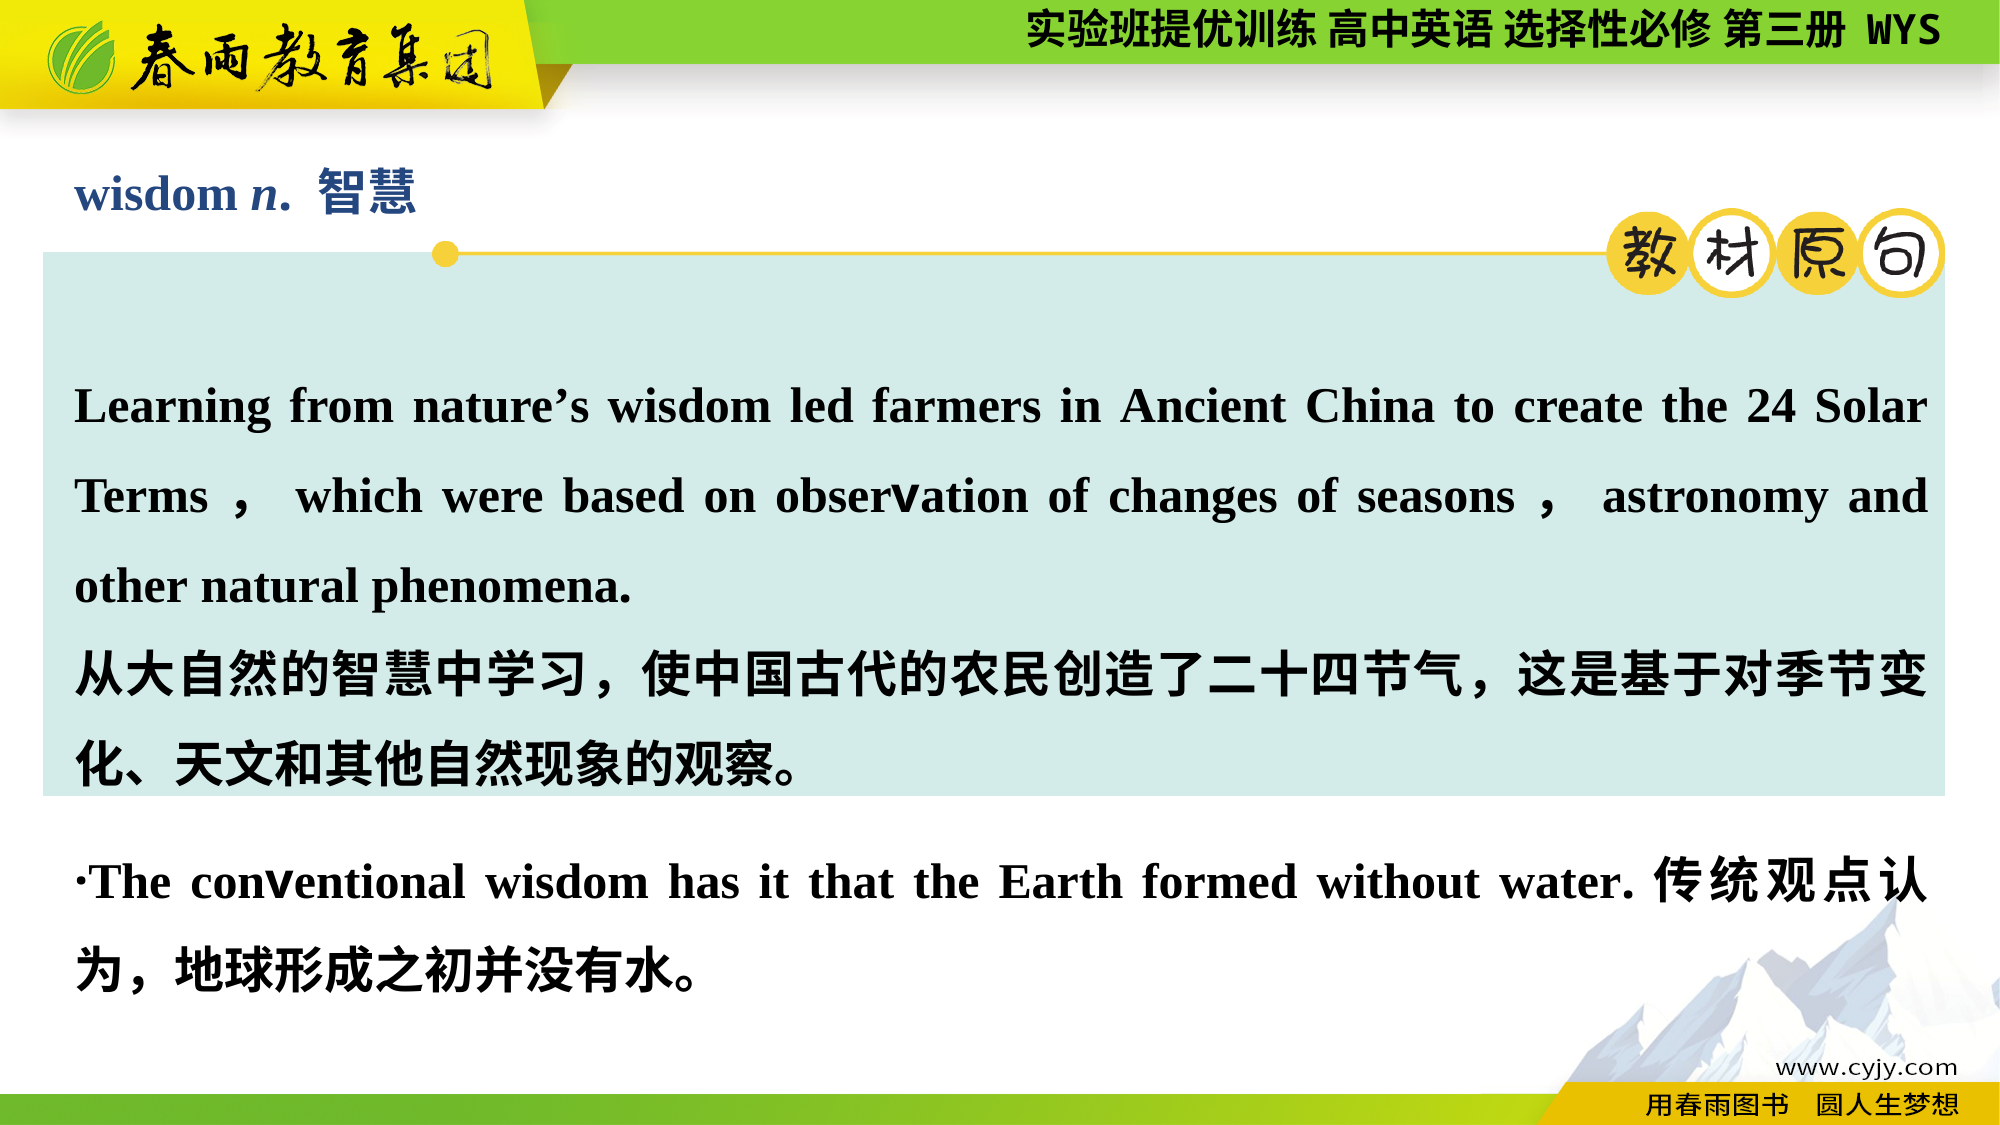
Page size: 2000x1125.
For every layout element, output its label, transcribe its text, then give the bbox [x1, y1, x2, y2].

list wisdom n. 智慧 [59, 122, 1944, 217]
picture [0, 0, 2000, 1125]
text_box ·The conventional wisdom has it that the Earth formed without water.传统观点认为，地球形成之初并没有水。 [59, 811, 1944, 1007]
